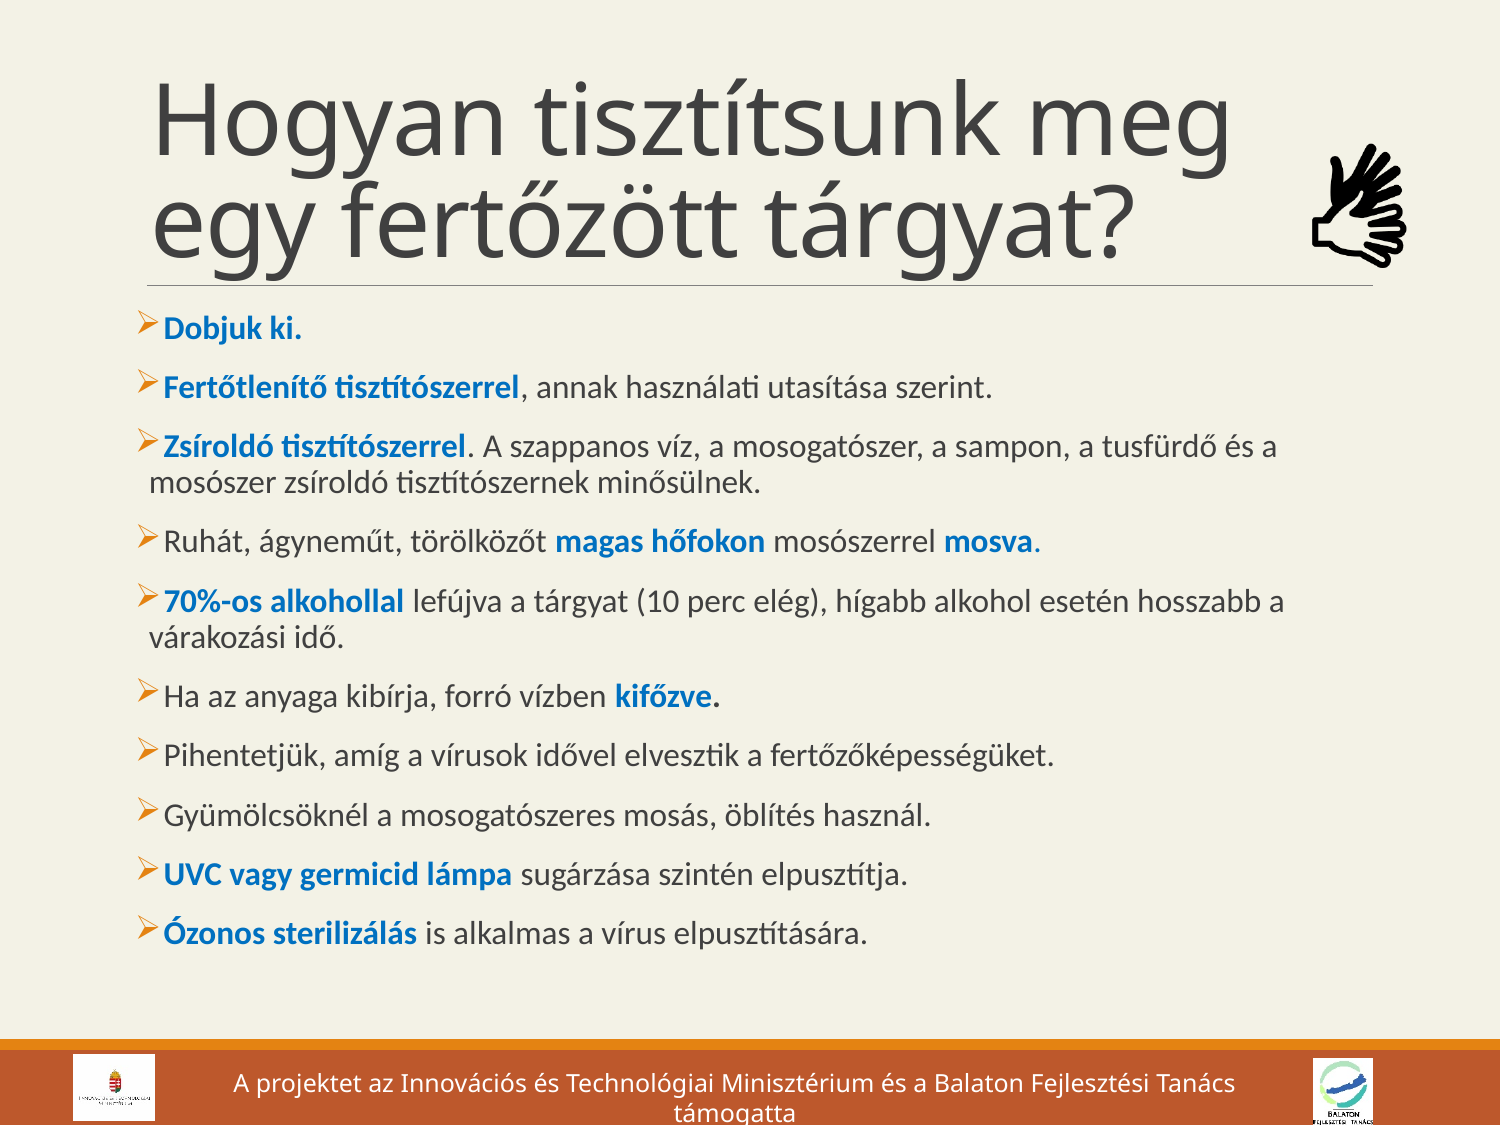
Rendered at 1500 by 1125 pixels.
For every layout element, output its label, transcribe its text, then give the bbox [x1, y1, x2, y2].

text_box A projektet az Innovációs és Technológiai Minisztérium és a Balaton Fejlesztési Tanács támogatta [169, 1060, 1302, 1125]
picture [73, 1054, 156, 1122]
list Dobjuk ki. Fertőtlenítő tisztítószerrel, annak használati utasítása szerint. Zsíroldó tisztítószerrel. A szappanos víz, a mosogatószer, a sampon, a tusfürdő és a mosószer zsíroldó tisztítószernek minősülnek. Ruhát, ágyneműt, törölközőt magas hőfokon mosószerrel mosva. 70%-os alkohollal lefújva a tárgyat (10 perc elég), hígabb alkohol esetén hosszabb a várakozási idő. Ha az anyaga kibírja, forró vízben kifőzve. Pihentetjük, amíg a vírusok idővel elvesztik a fertőzőképességüket. Gyümölcsöknél a mosogatószeres mosás, öblítés használ. UVC vagy germicid lámpa sugárzása szintén elpusztítja. Ózonos sterilizálás is alkalmas a vírus elpusztítására. [135, 302, 1373, 963]
title Hogyan tisztítsunk meg egy fertőzött tárgyat? [135, 47, 1417, 285]
picture [1313, 1058, 1373, 1125]
picture [1286, 129, 1431, 281]
